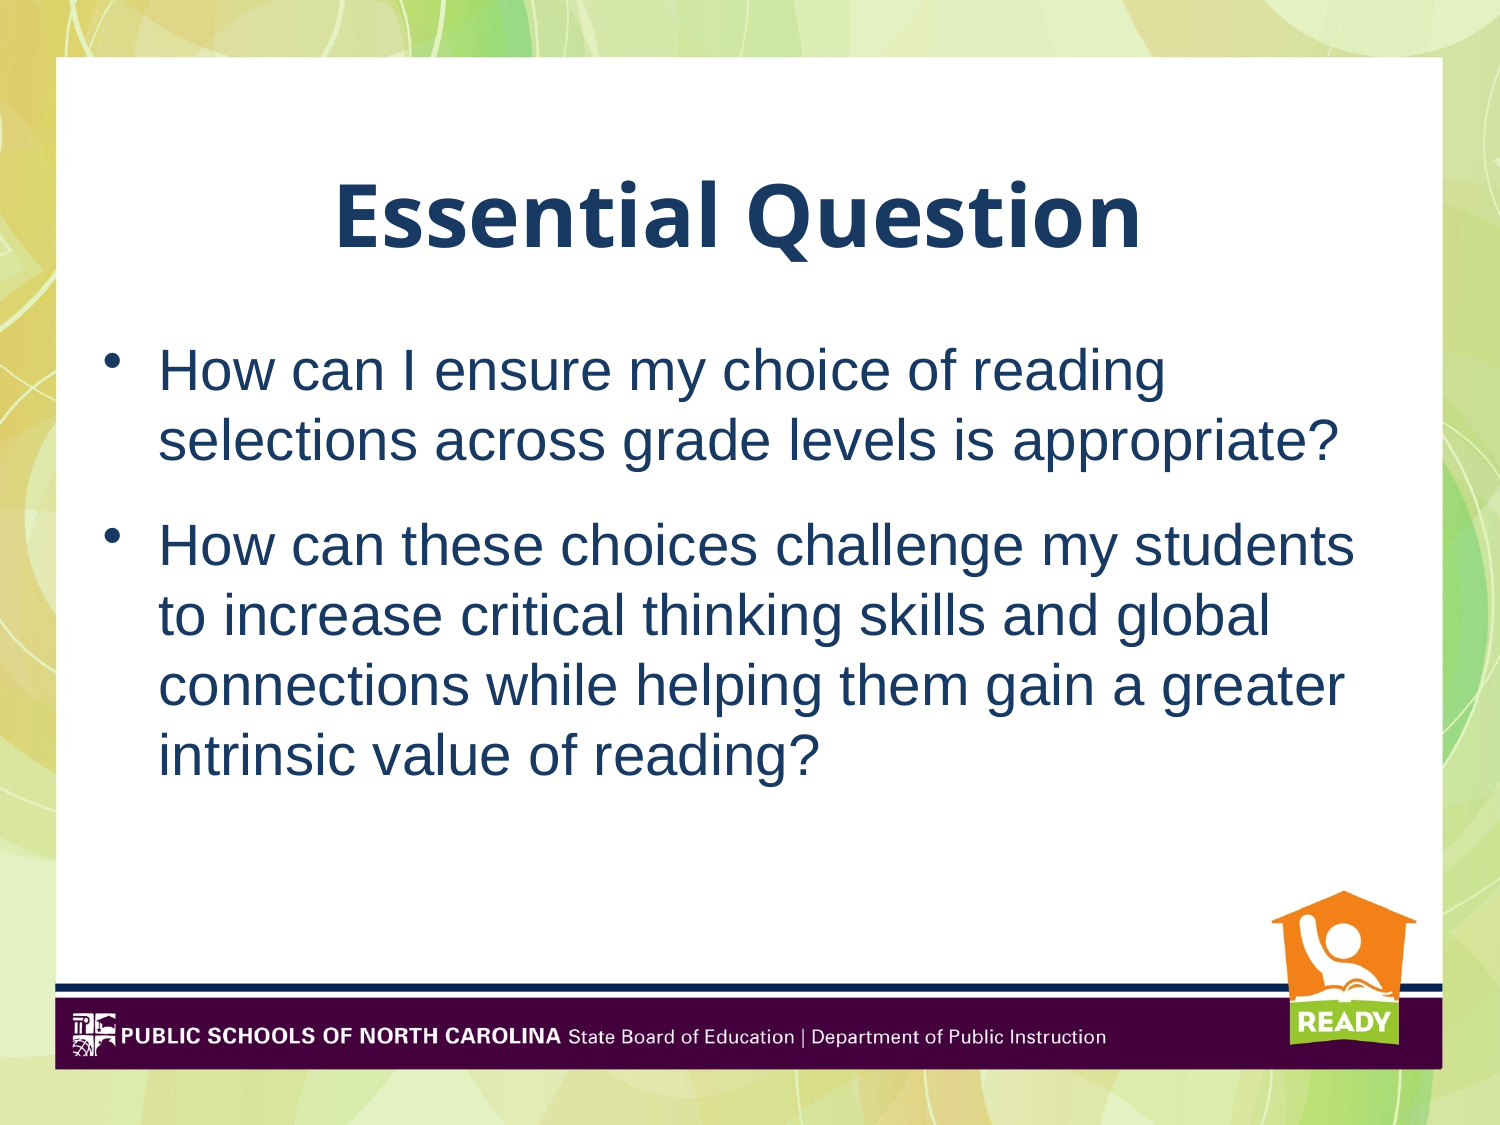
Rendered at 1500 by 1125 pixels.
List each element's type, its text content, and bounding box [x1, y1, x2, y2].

picture [0, 0, 1500, 1125]
list How can I ensure my choice of reading selections across grade levels is appropriate? How can these choices challenge my students to increase critical thinking skills and global connections while helping them gain a greater intrinsic value of reading? [87, 324, 1413, 951]
title Essential Question [87, 87, 1413, 324]
